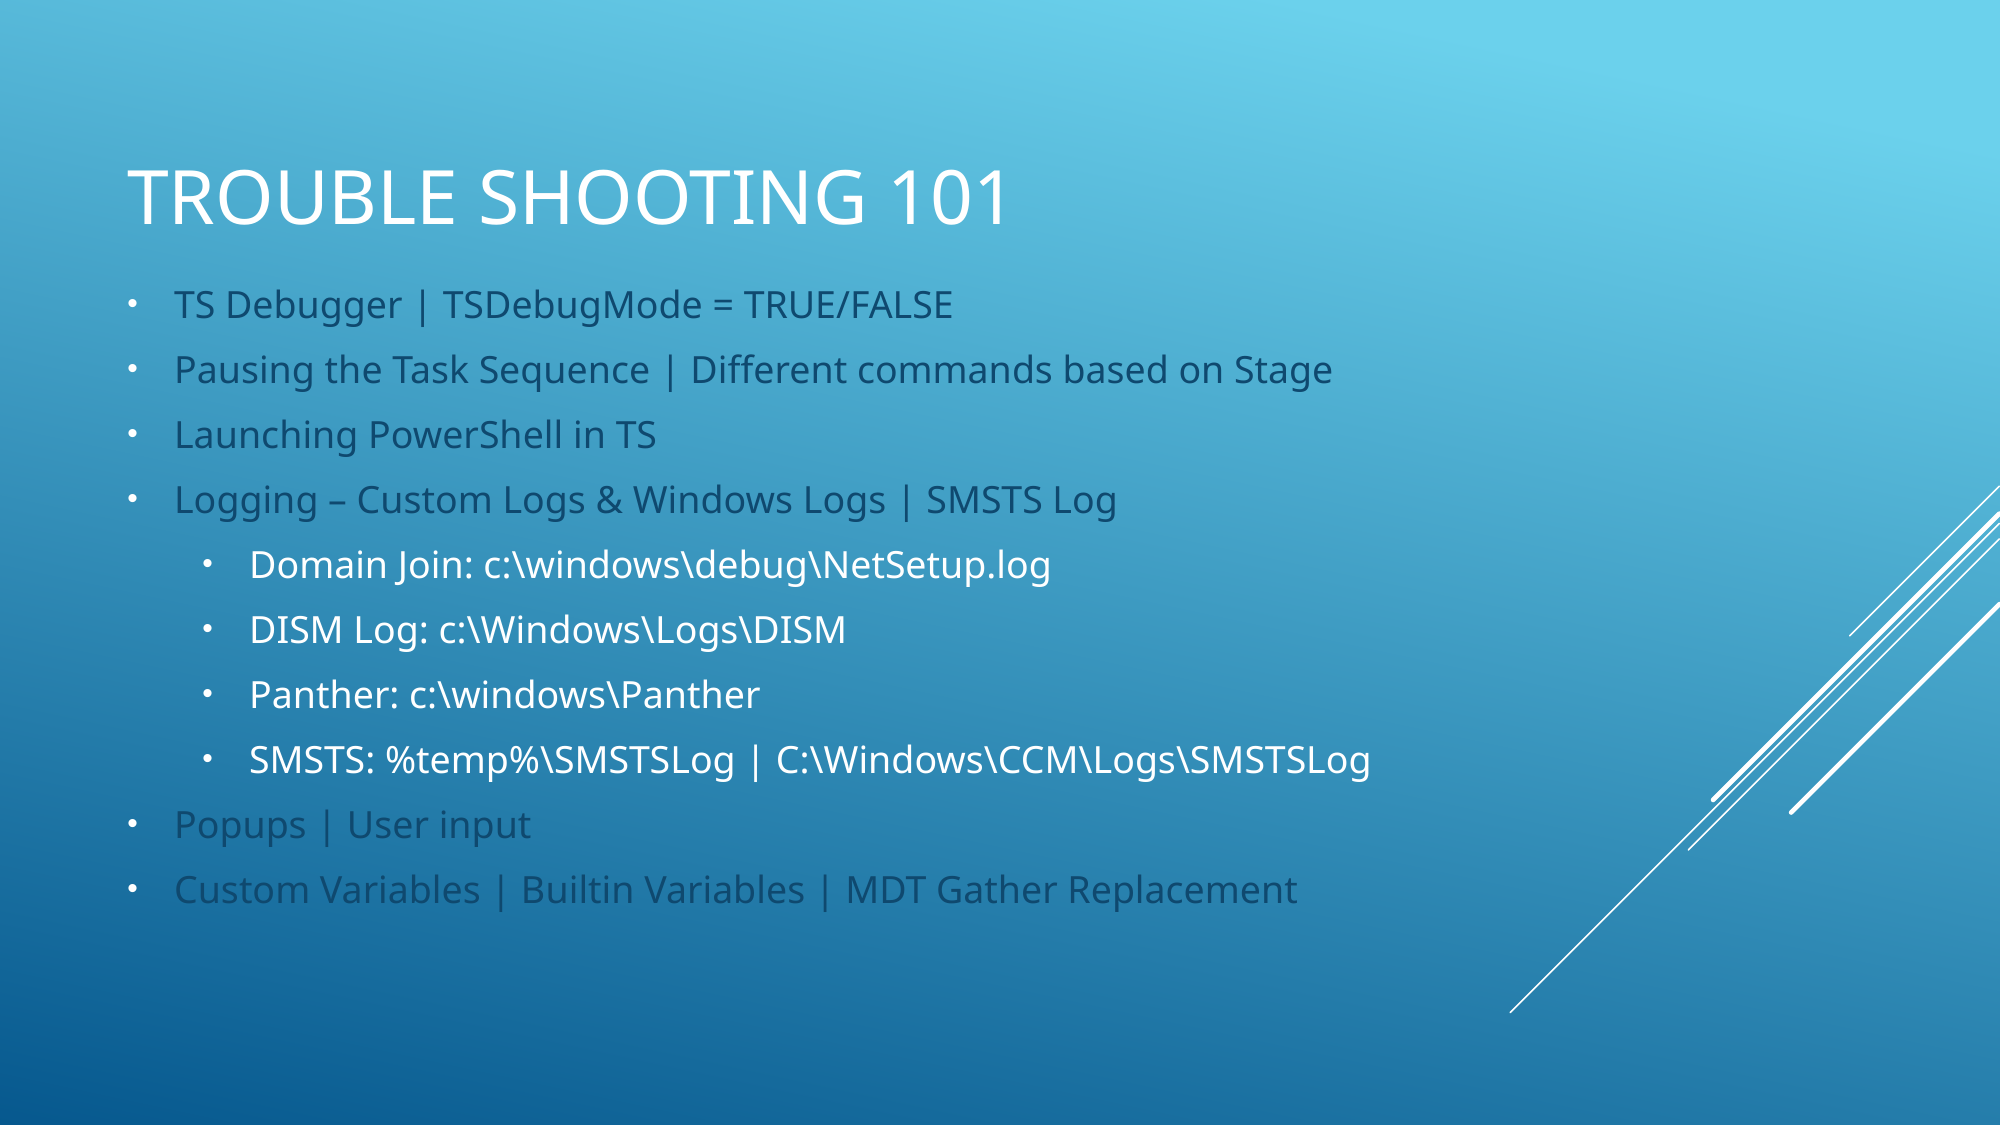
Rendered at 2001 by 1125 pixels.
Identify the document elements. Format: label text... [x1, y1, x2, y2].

list TS Debugger | TSDebugMode = TRUE/FALSE Pausing the Task Sequence | Different commands based on Stage Launching PowerShell in TS Logging – Custom Logs & Windows Logs | SMSTS Log Domain Join: c:\windows\debug\NetSetup.log DISM Log: c:\Windows\Logs\DISM Panther: c:\windows\Panther SMSTS: %temp%\SMSTSLog | C:\Windows\CCM\Logs\SMSTSLog Popups | User input Custom Variables | Builtin Variables | MDT Gather Replacement [112, 273, 1513, 984]
title Trouble Shooting 101 [112, 90, 1513, 247]
